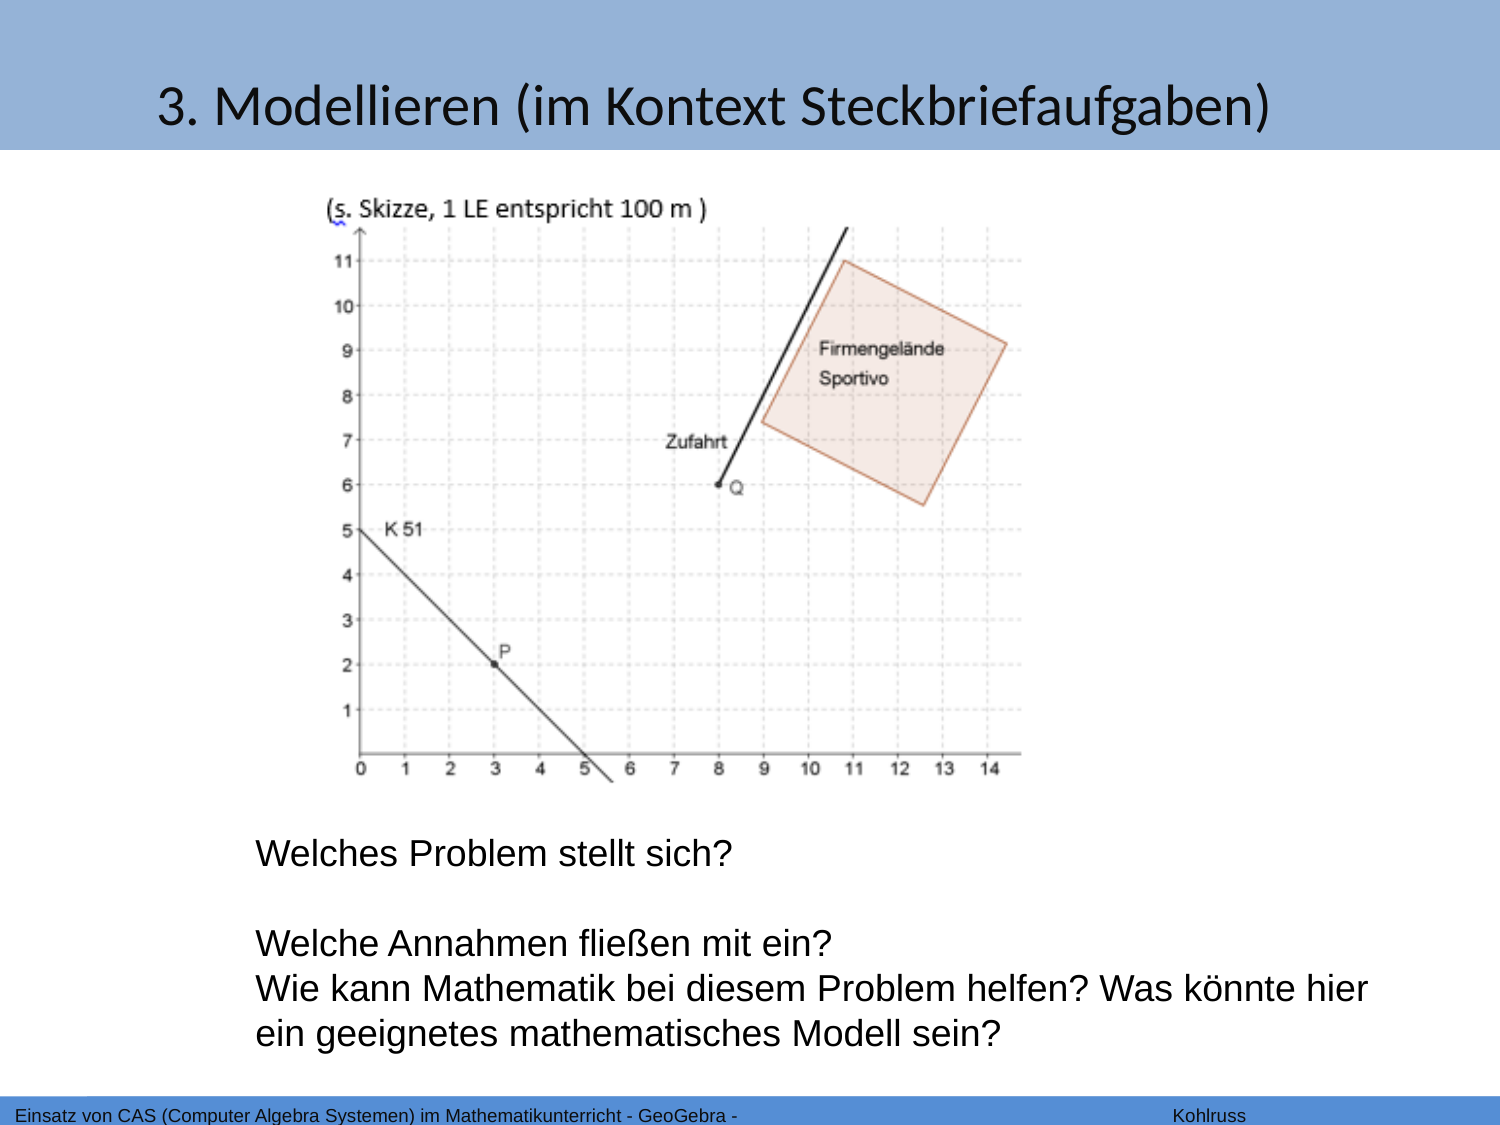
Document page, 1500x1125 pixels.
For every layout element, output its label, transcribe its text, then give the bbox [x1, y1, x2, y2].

text_box 3. Modellieren (im Kontext Steckbriefaufgaben) [141, 59, 1500, 145]
picture [257, 177, 1082, 823]
text_box Welches Problem stellt sich? Welche Annahmen fließen mit ein? Wie kann Mathematik bei diesem Problem helfen? Was könnte hier ein geeignetes mathematisches Modell sein? [240, 821, 1401, 1107]
